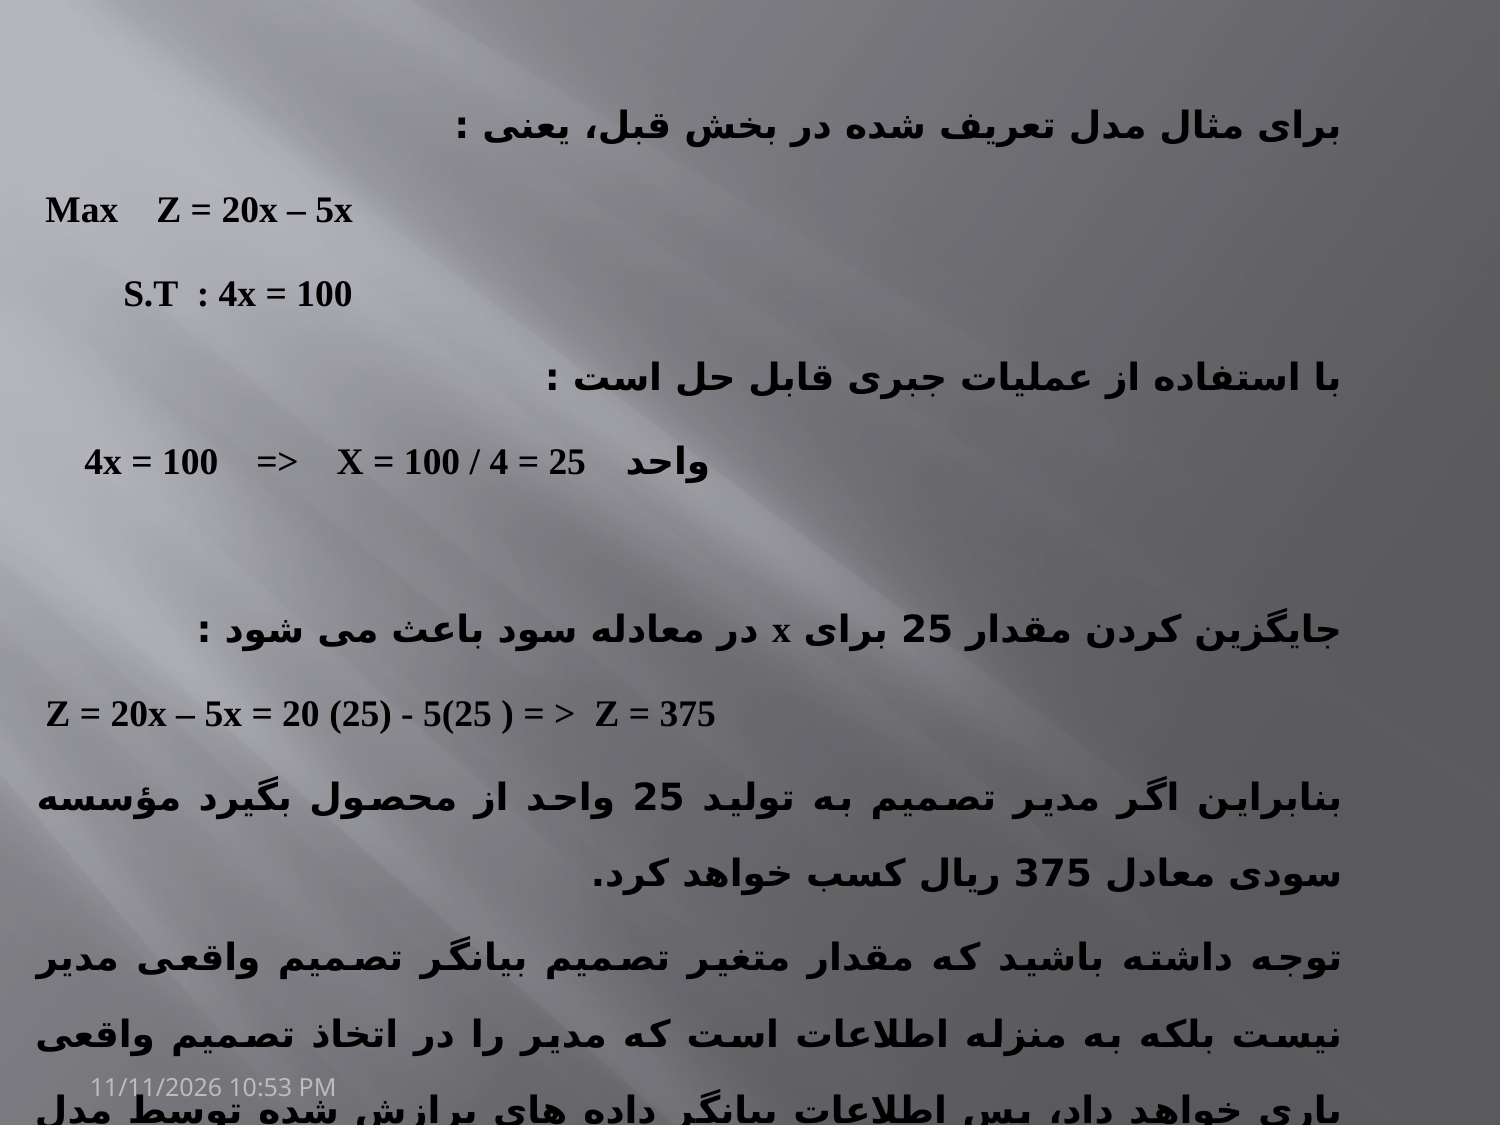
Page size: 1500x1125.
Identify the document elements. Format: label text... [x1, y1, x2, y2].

slide_number 20/مارس/1 [75, 1052, 425, 1113]
list برای مثال مدل تعریف شده در بخش قبل، یعنی : Max Z = 20x – 5x S.T : 4x = 100 با استفاده از عملیات جبری قابل حل است : واحد 4x = 100 => X = 100 / 4 = 25 جایگزین کردن مقدار 25 برای x در معادله سود باعث می شود : Z = 20x – 5x = 20 (25) - 5(25 ) = > Z = 375 بنابراین اگر مدیر تصمیم به تولید 25 واحد از محصول بگیرد مؤسسه سودی معادل 375 ریال کسب خواهد کرد. توجه داشته باشید که مقدار متغیر تصمیم بیانگر تصمیم واقعی مدیر نیست بلکه به منزله اطلاعات است که مدیر را در اتخاذ تصمیم واقعی یاری خواهد داد، پس اطلاعات بیانگر داده های پرازش شده توسط مدل خطی شده می باشند. [17, 61, 1447, 1125]
